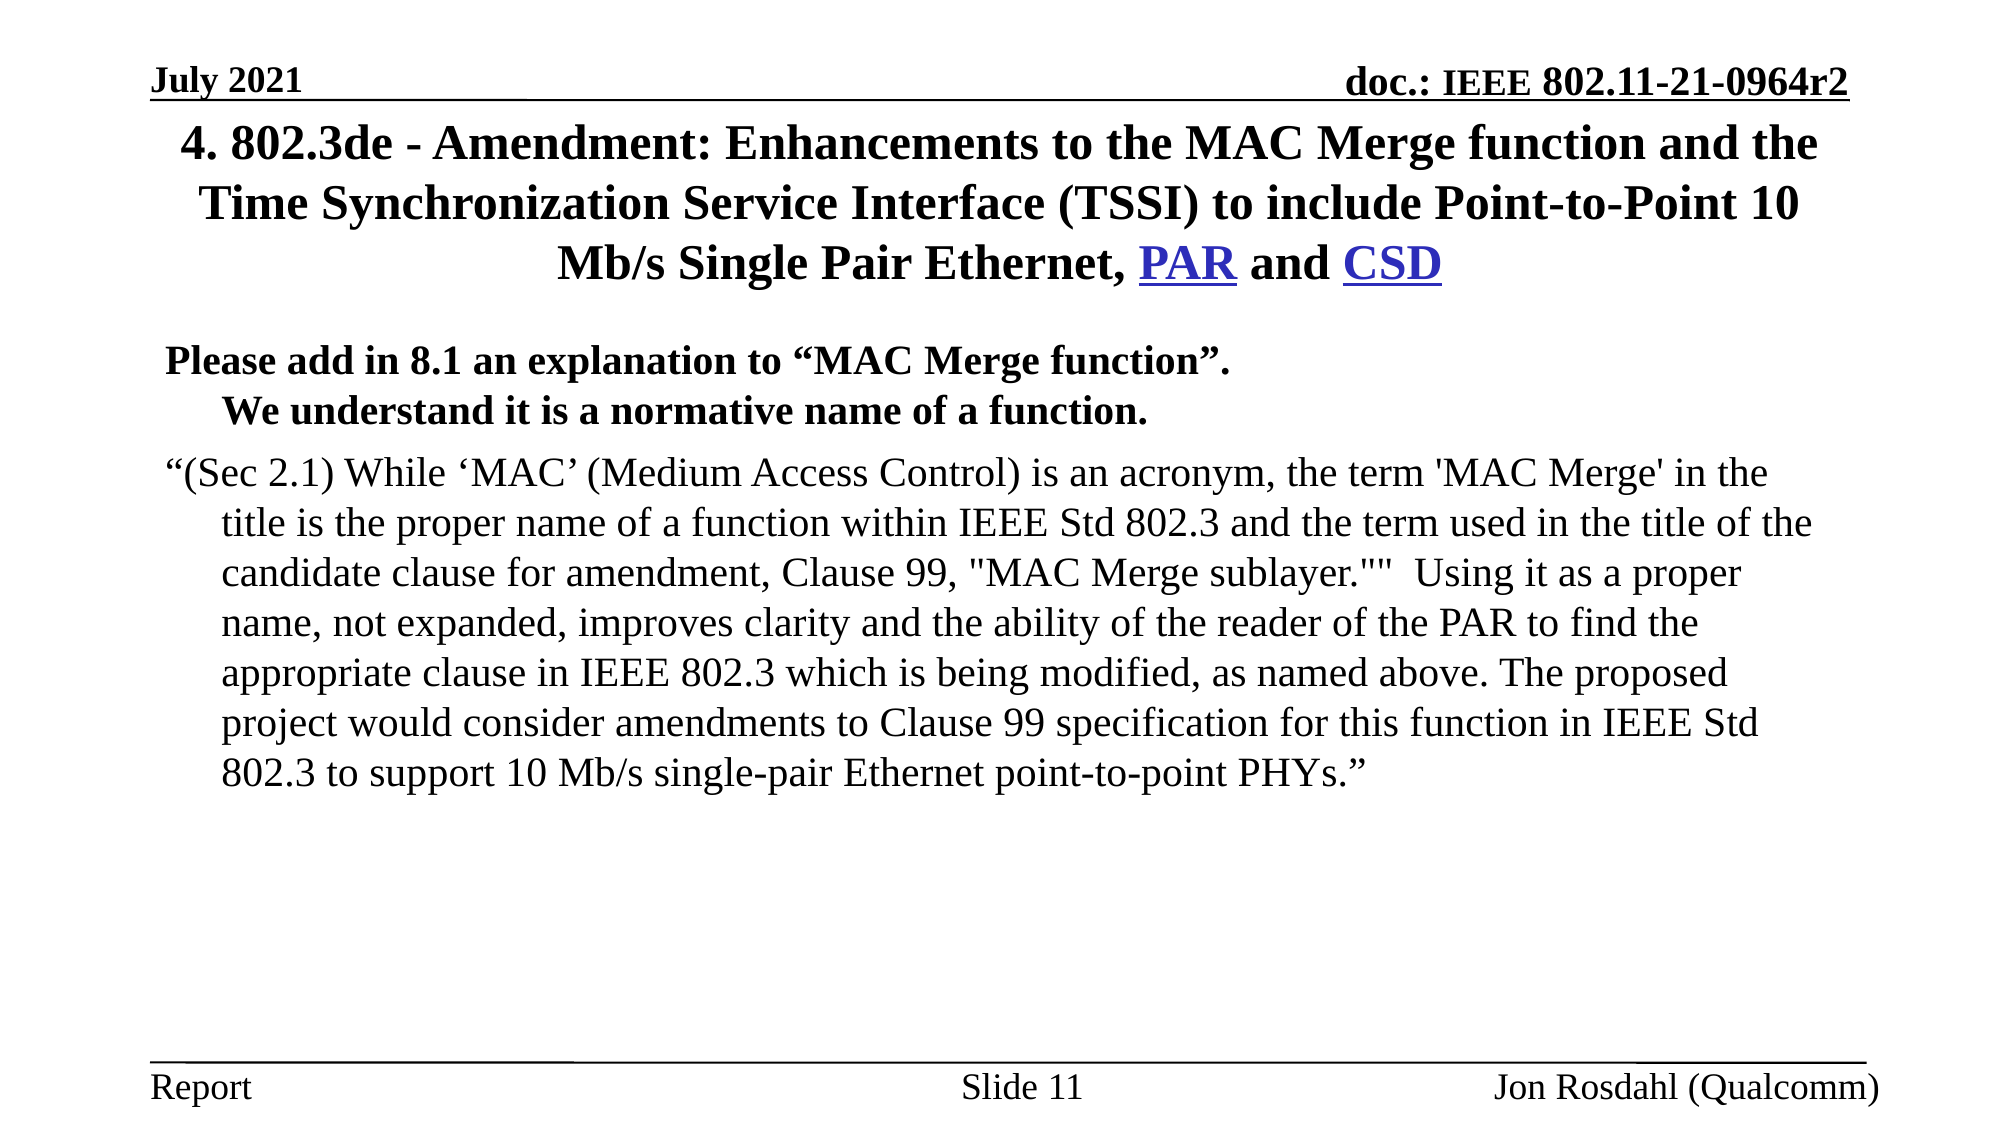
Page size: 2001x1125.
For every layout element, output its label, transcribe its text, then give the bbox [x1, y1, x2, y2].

footer Jon Rosdahl (Qualcomm) [1436, 1061, 1881, 1108]
title 4. 802.3de - Amendment: Enhancements to the MAC Merge function and the Time Synchronization Service Interface (TSSI) to include Point-to-Point 10 Mb/s Single Pair Ethernet, PAR and CSD [149, 112, 1850, 288]
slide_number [149, 49, 431, 100]
list Please add in 8.1 an explanation to “MAC Merge function”. We understand it is a normative name of a function. “(Sec 2.1) While ‘MAC’ (Medium Access Control) is an acronym, the term 'MAC Merge' in the title is the proper name of a function within IEEE Std 802.3 and the term used in the title of the candidate clause for amendment, Clause 99, "MAC Merge sublayer."" Using it as a proper name, not expanded, improves clarity and the ability of the reader of the PAR to find the appropriate clause in IEEE 802.3 which is being modified, as named above. The proposed project would consider amendments to Clause 99 specification for this function in IEEE Std 802.3 to support 10 Mb/s single-pair Ethernet point-to-point PHYs.” [149, 324, 1850, 1036]
slide_number Slide 11 [950, 1061, 1095, 1125]
